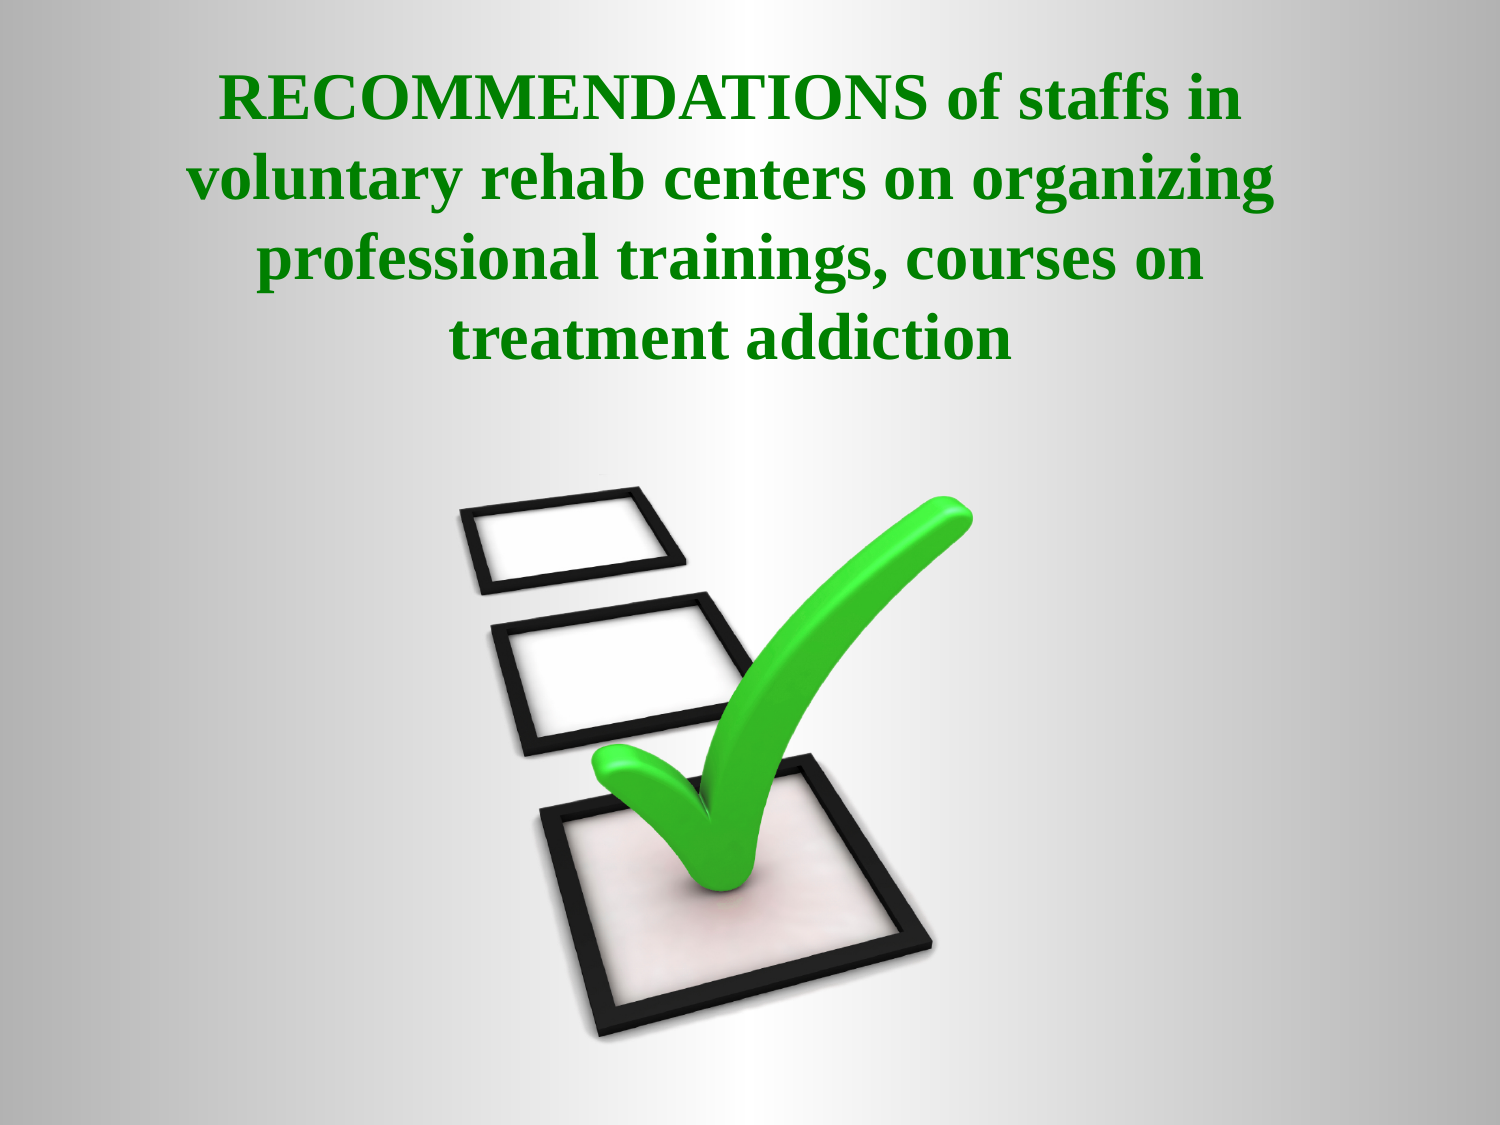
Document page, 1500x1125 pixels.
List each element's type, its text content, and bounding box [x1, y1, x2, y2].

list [112, 449, 1388, 1125]
title RECOMMENDATIONS of staffs in voluntary rehab centers on organizing professional trainings, courses on treatment addiction [112, 75, 1350, 350]
